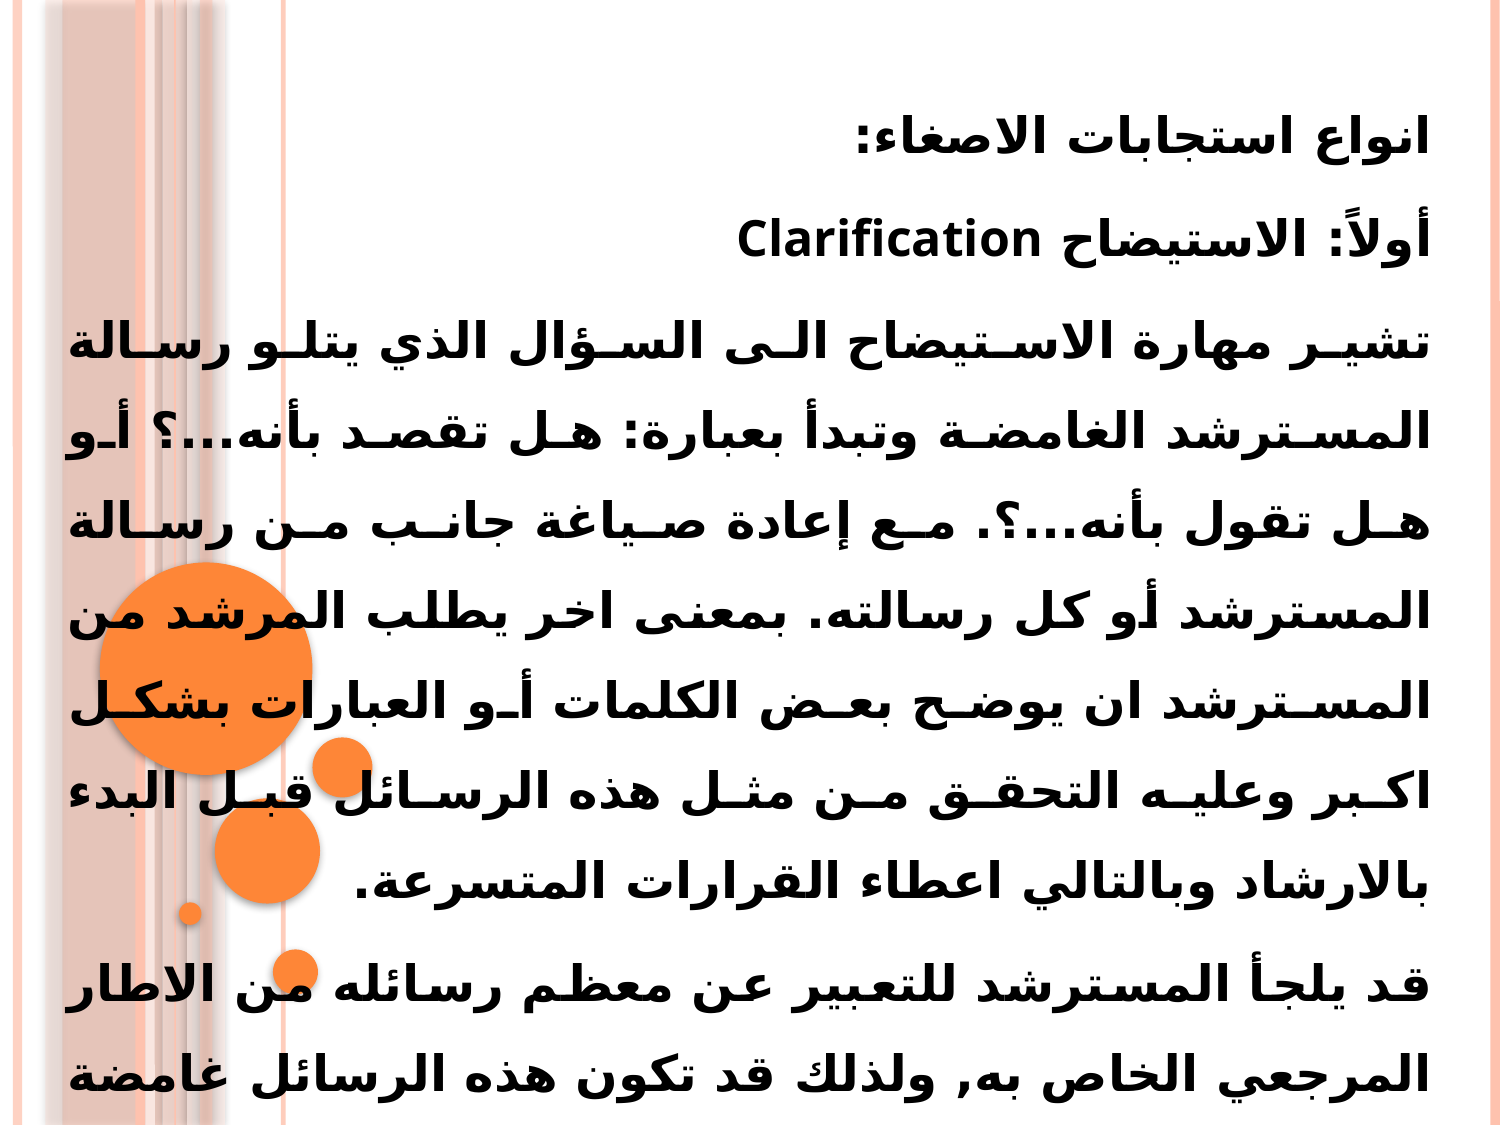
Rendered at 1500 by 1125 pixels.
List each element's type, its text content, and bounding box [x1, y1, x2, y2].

subtitle انواع استجابات الاصغاء: أولاً: الاستيضاح Clarification تشير مهارة الاستيضاح الى السؤال الذي يتلو رسالة المسترشد الغامضة وتبدأ بعبارة: هل تقصد بأنه...؟ أو هل تقول بأنه...؟. مع إعادة صياغة جانب من رسالة المسترشد أو كل رسالته. بمعنى اخر يطلب المرشد من المسترشد ان يوضح بعض الكلمات أو العبارات بشكل اكبر وعليه التحقق من مثل هذه الرسائل قبل البدء بالارشاد وبالتالي اعطاء القرارات المتسرعة. قد يلجأ المسترشد للتعبير عن معظم رسائله من الاطار المرجعي الخاص به, ولذلك قد تكون هذه الرسائل غامضة او مشوشة, بسبب مايستخدمه من صياغات كصياغة الجمع (نحن) او الضمائر (هم) او كلمات مبهمة او كلمات مزدوجة المعنى, وفي هذه الحالات يكون المرشد غير متأكد من معنى الرسالة وعليه ان يعمل على استيضاحها. [53, 66, 1447, 1071]
